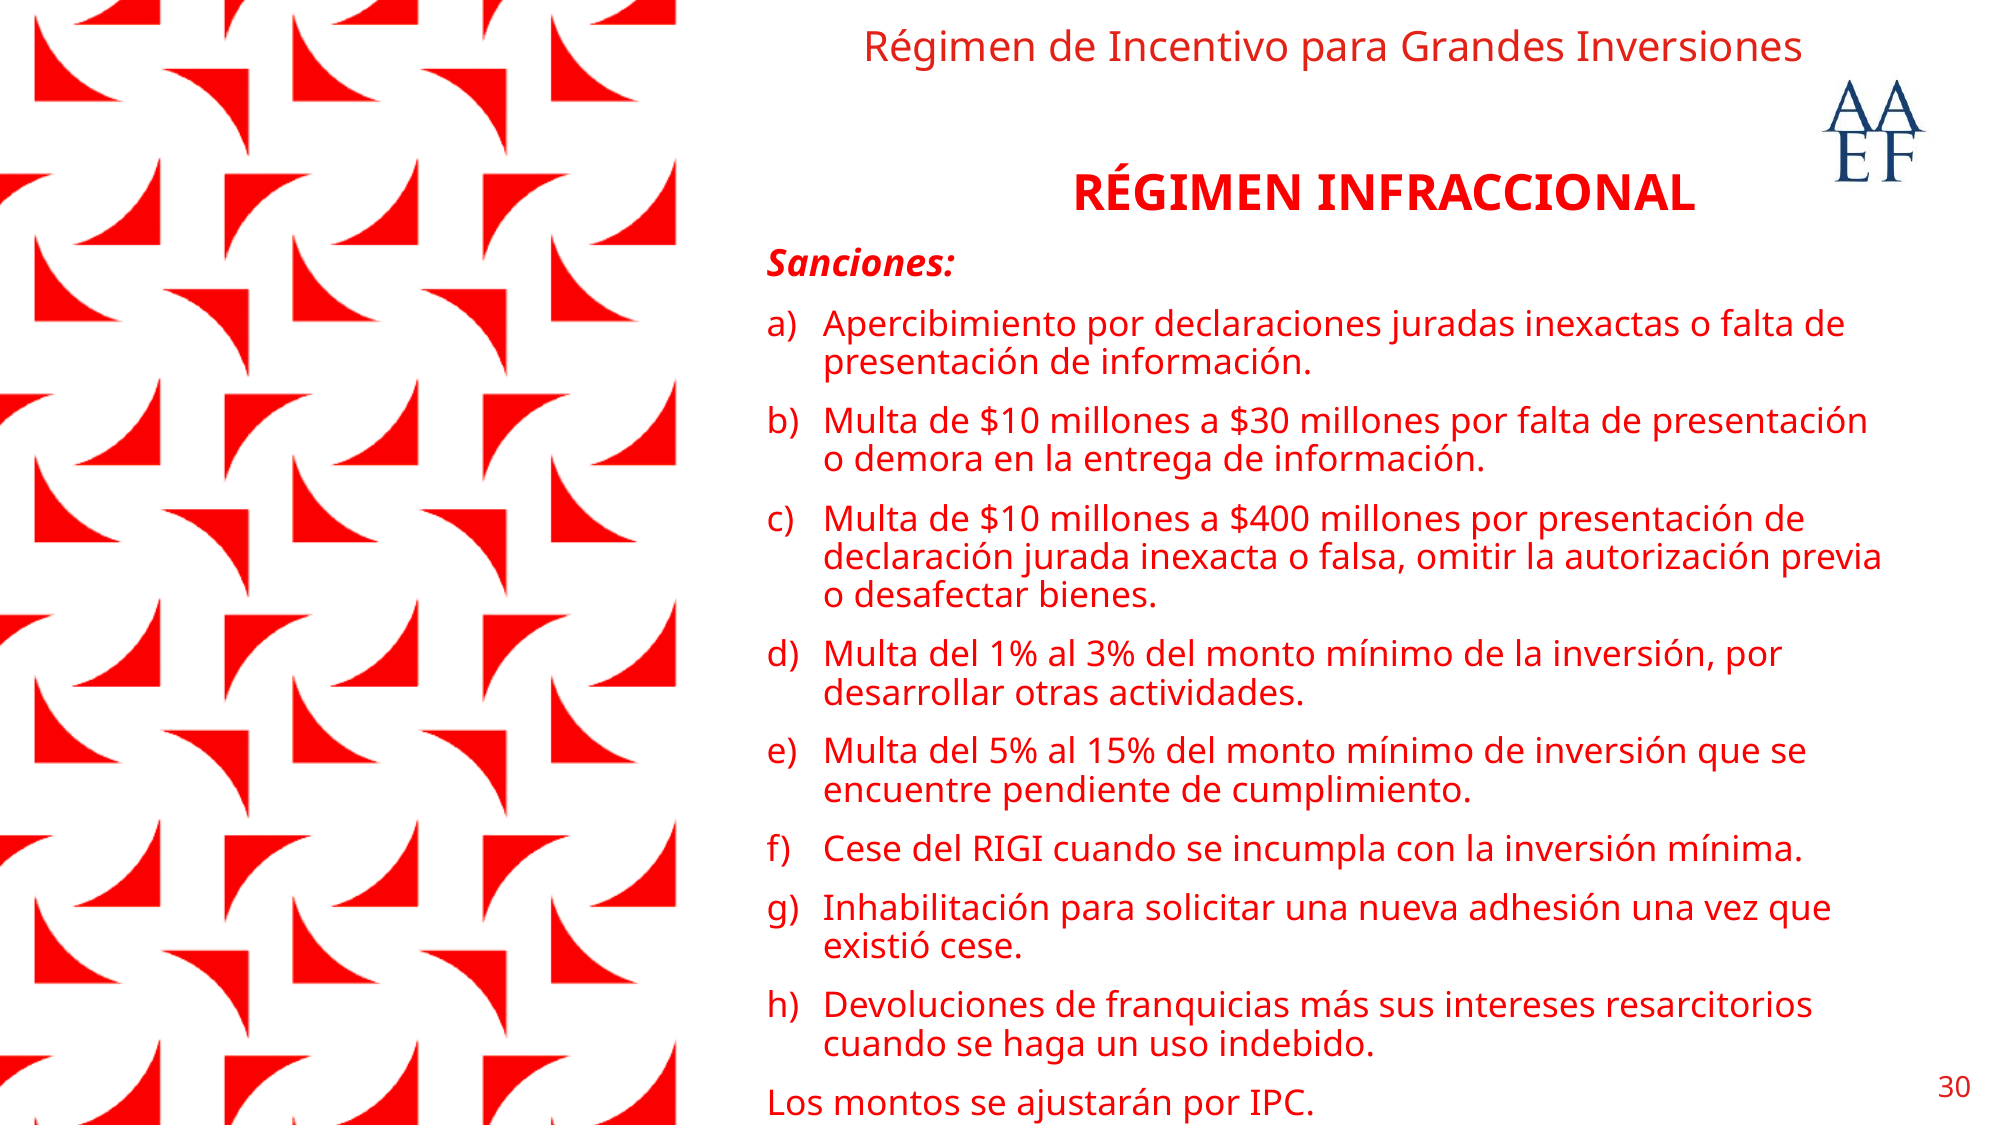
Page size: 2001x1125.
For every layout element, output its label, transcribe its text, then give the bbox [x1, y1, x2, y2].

picture [0, 0, 700, 1125]
text_box Régimen de Incentivo para Grandes Inversiones [848, 18, 1933, 39]
picture [1799, 56, 1947, 205]
list RÉGIMEN INFRACCIONAL [1057, 159, 1724, 236]
list Sanciones: Apercibimiento por declaraciones juradas inexactas o falta de presentación de información. Multa de $10 millones a $30 millones por falta de presentación o demora en la entrega de información. Multa de $10 millones a $400 millones por presentación de declaración jurada inexacta o falsa, omitir la autorización previa o desafectar bienes. Multa del 1% al 3% del monto mínimo de la inversión, por desarrollar otras actividades. Multa del 5% al 15% del monto mínimo de inversión que se encuentre pendiente de cumplimiento. Cese del RIGI cuando se incumpla con la inversión mínima. Inhabilitación para solicitar una nueva adhesión una vez que existió cese. Devoluciones de franquicias más sus intereses resarcitorios cuando se haga un uso indebido. Los montos se ajustarán por IPC. [751, 236, 1902, 1019]
